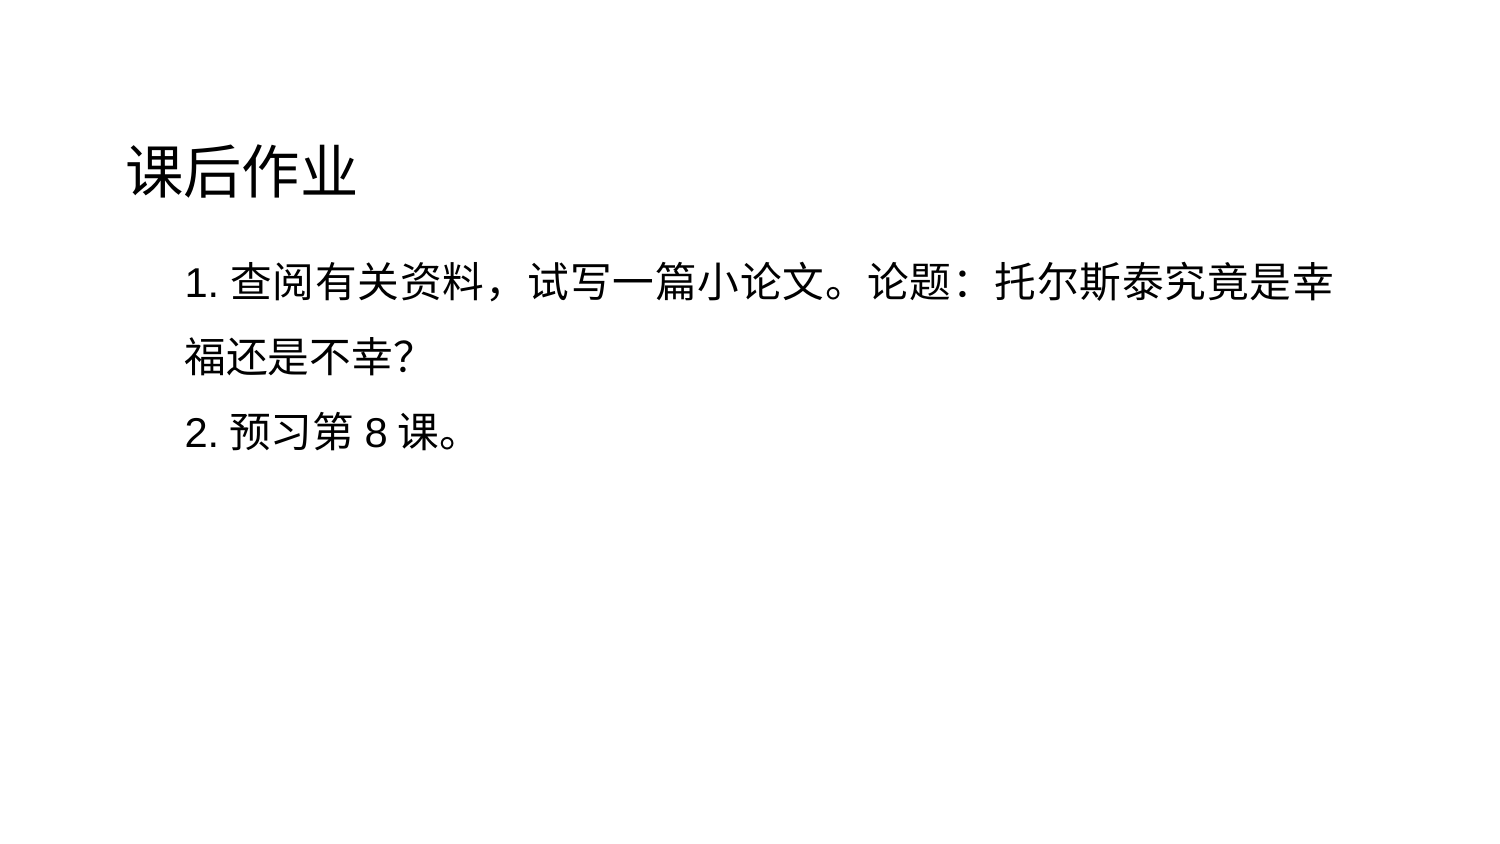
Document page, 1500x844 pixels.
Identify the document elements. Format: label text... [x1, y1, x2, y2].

text_box 1.查阅有关资料，试写一篇小论文。论题：托尔斯泰究竟是幸福还是不幸？ 2.预习第8课。 [169, 223, 1349, 463]
text_box 课后作业 [110, 106, 406, 213]
